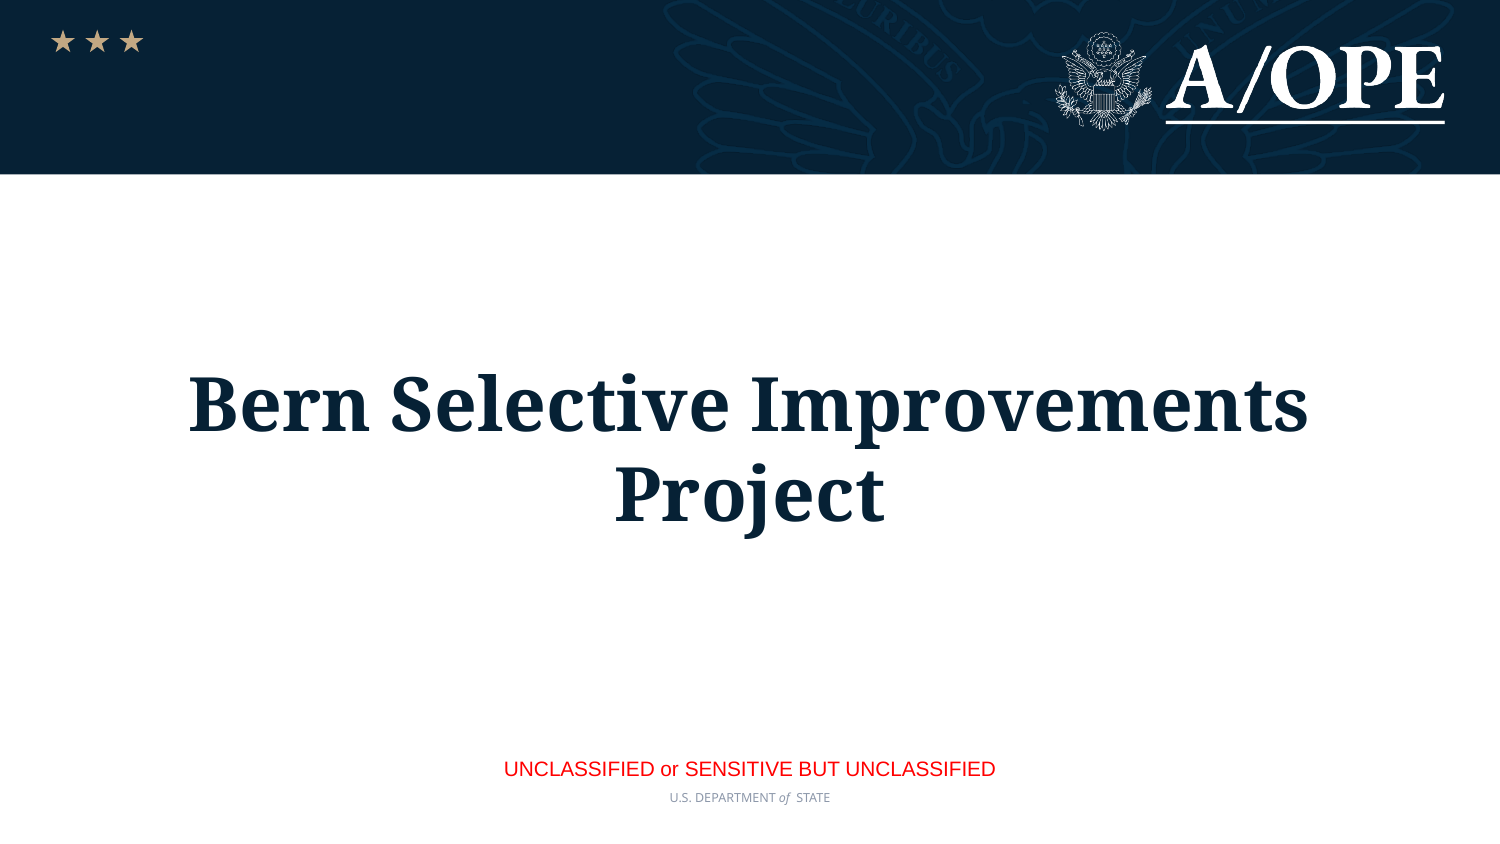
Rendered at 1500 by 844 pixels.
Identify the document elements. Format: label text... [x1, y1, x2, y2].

text_box UNCLASSIFIED or SENSITIVE BUT UNCLASSIFIED [489, 747, 1011, 788]
title Bern Selective Improvements Project [51, 377, 1449, 516]
picture [587, 0, 1500, 174]
